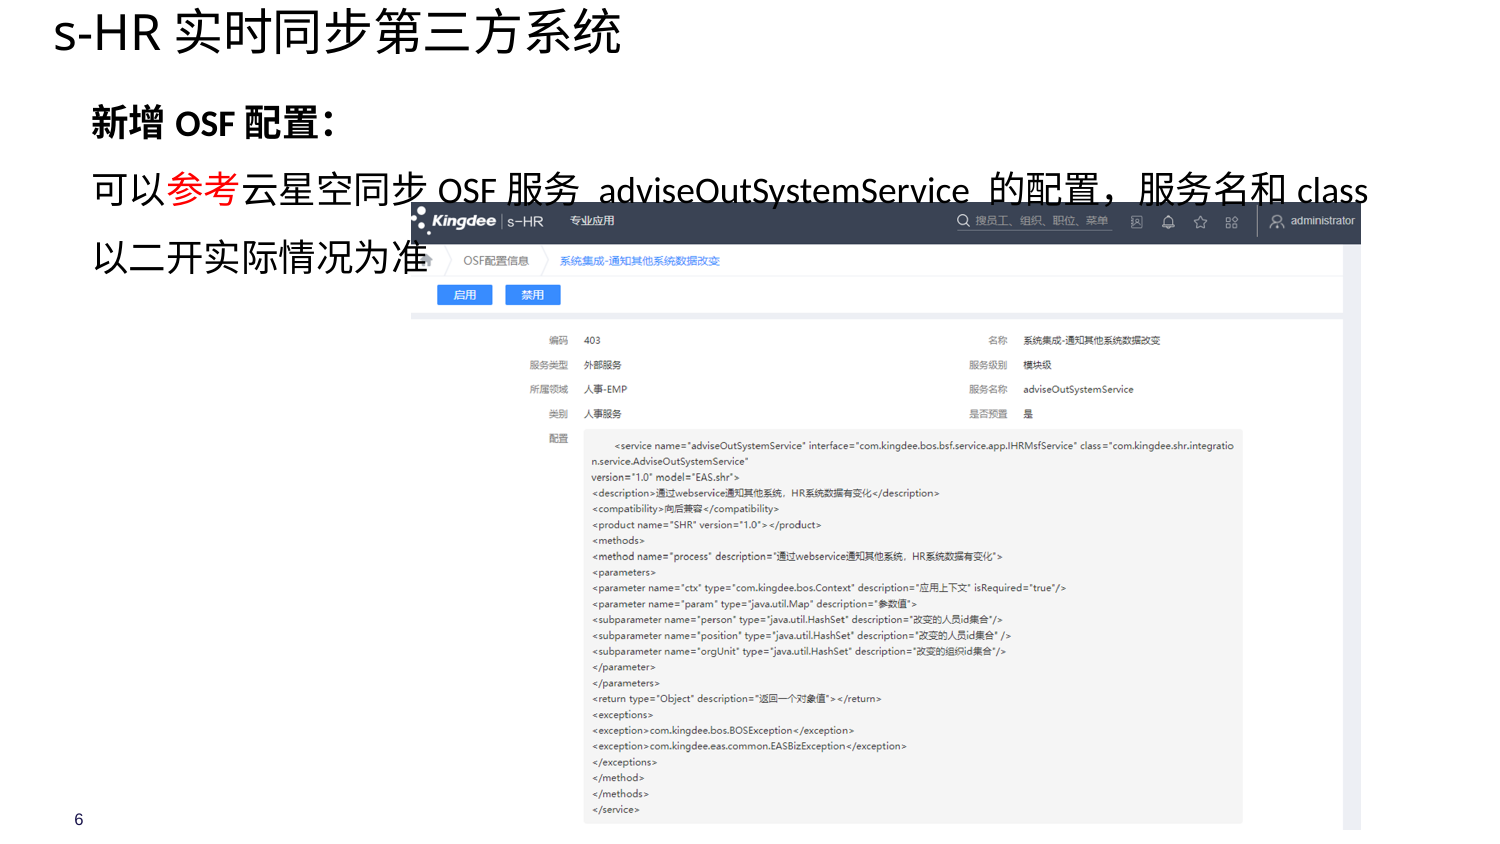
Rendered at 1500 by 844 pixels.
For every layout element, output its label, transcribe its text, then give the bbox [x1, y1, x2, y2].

text_box 新增OSF配置： 可以参考云星空同步OSF服务 adviseOutSystemService 的配置，服务名和class以二开实际情况为准 [76, 68, 1412, 286]
title s-HR实时同步第三方系统 [52, 0, 1223, 86]
picture [411, 202, 1361, 830]
